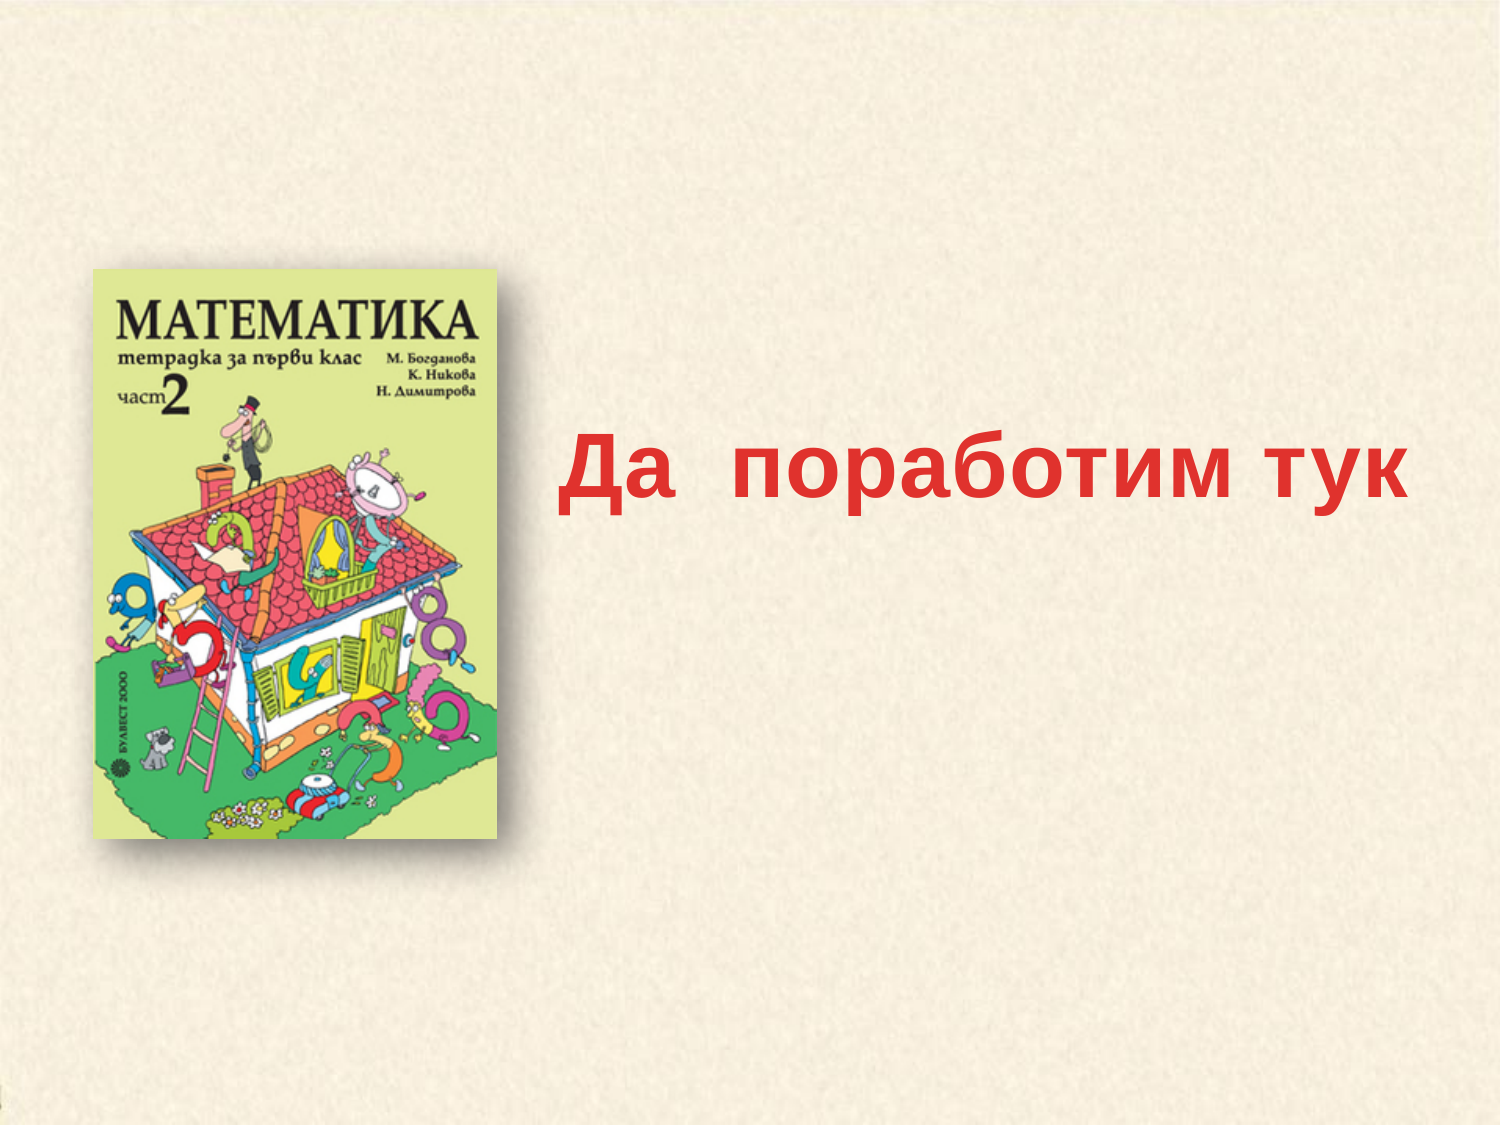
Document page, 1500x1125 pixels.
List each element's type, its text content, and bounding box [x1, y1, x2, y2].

picture [0, 0, 1500, 1125]
text_box Да поработим тук [543, 398, 1426, 524]
